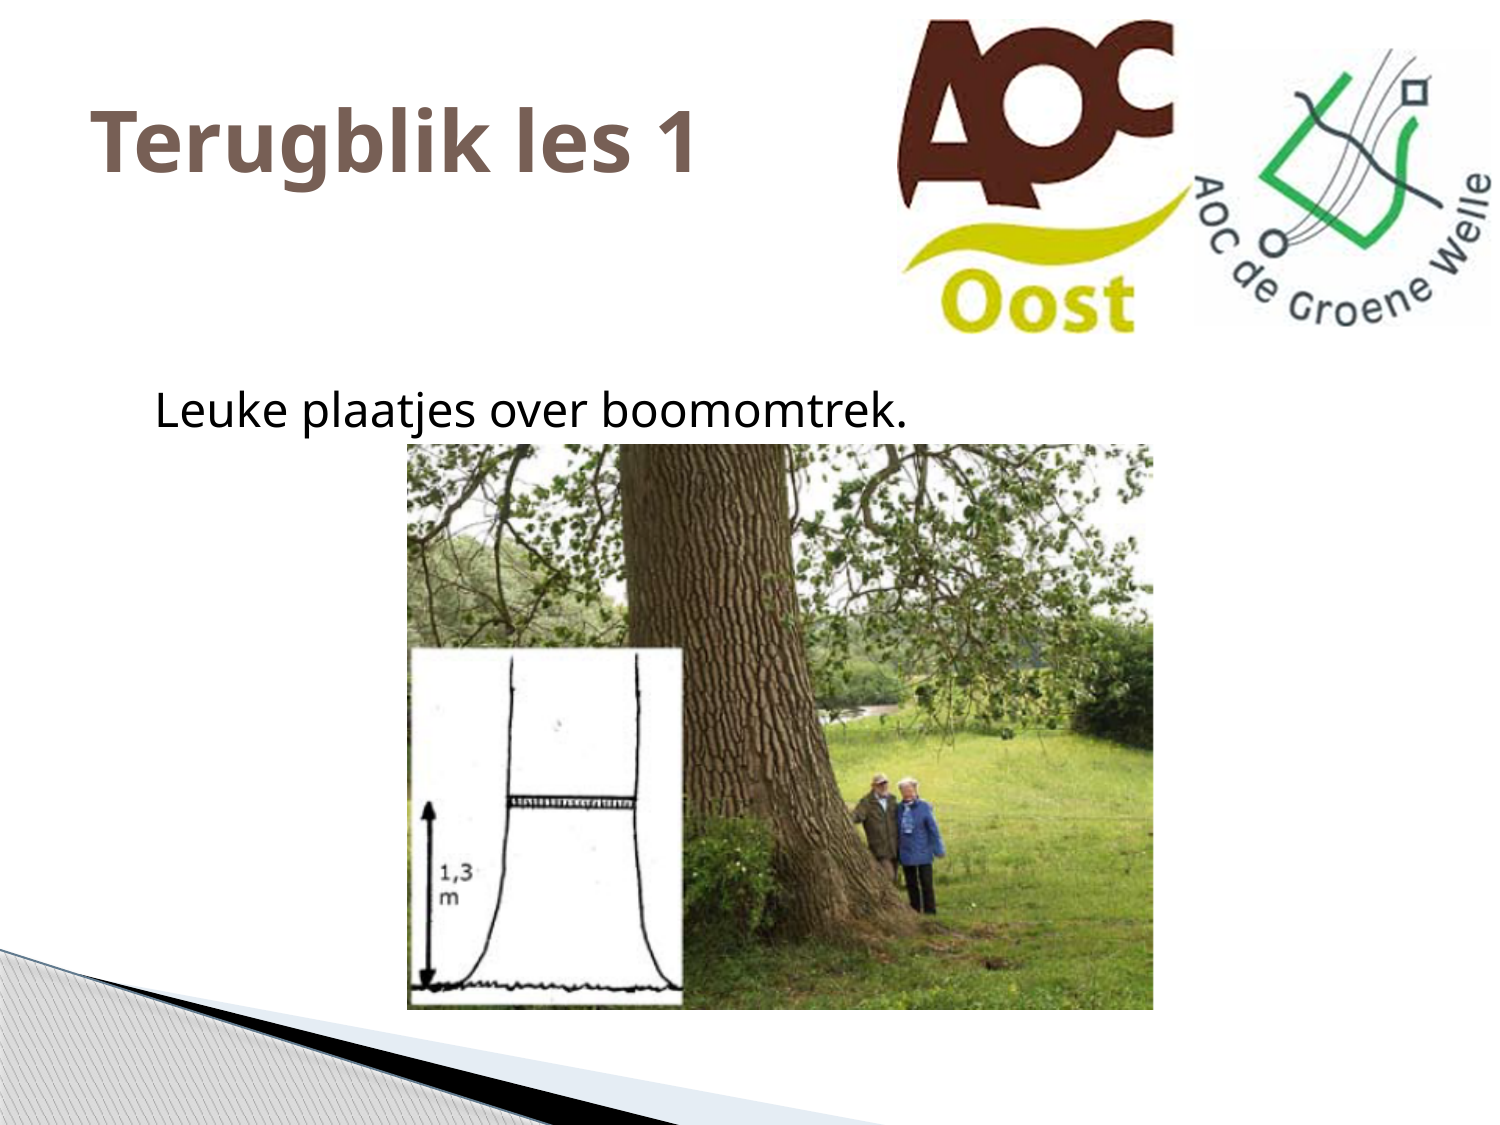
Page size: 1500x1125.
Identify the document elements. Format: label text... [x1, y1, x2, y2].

picture [897, 18, 1500, 357]
title Terugblik les 1 [75, 45, 891, 233]
list Leuke plaatjes over boomomtrek. [75, 243, 1425, 986]
picture [407, 444, 1155, 1011]
